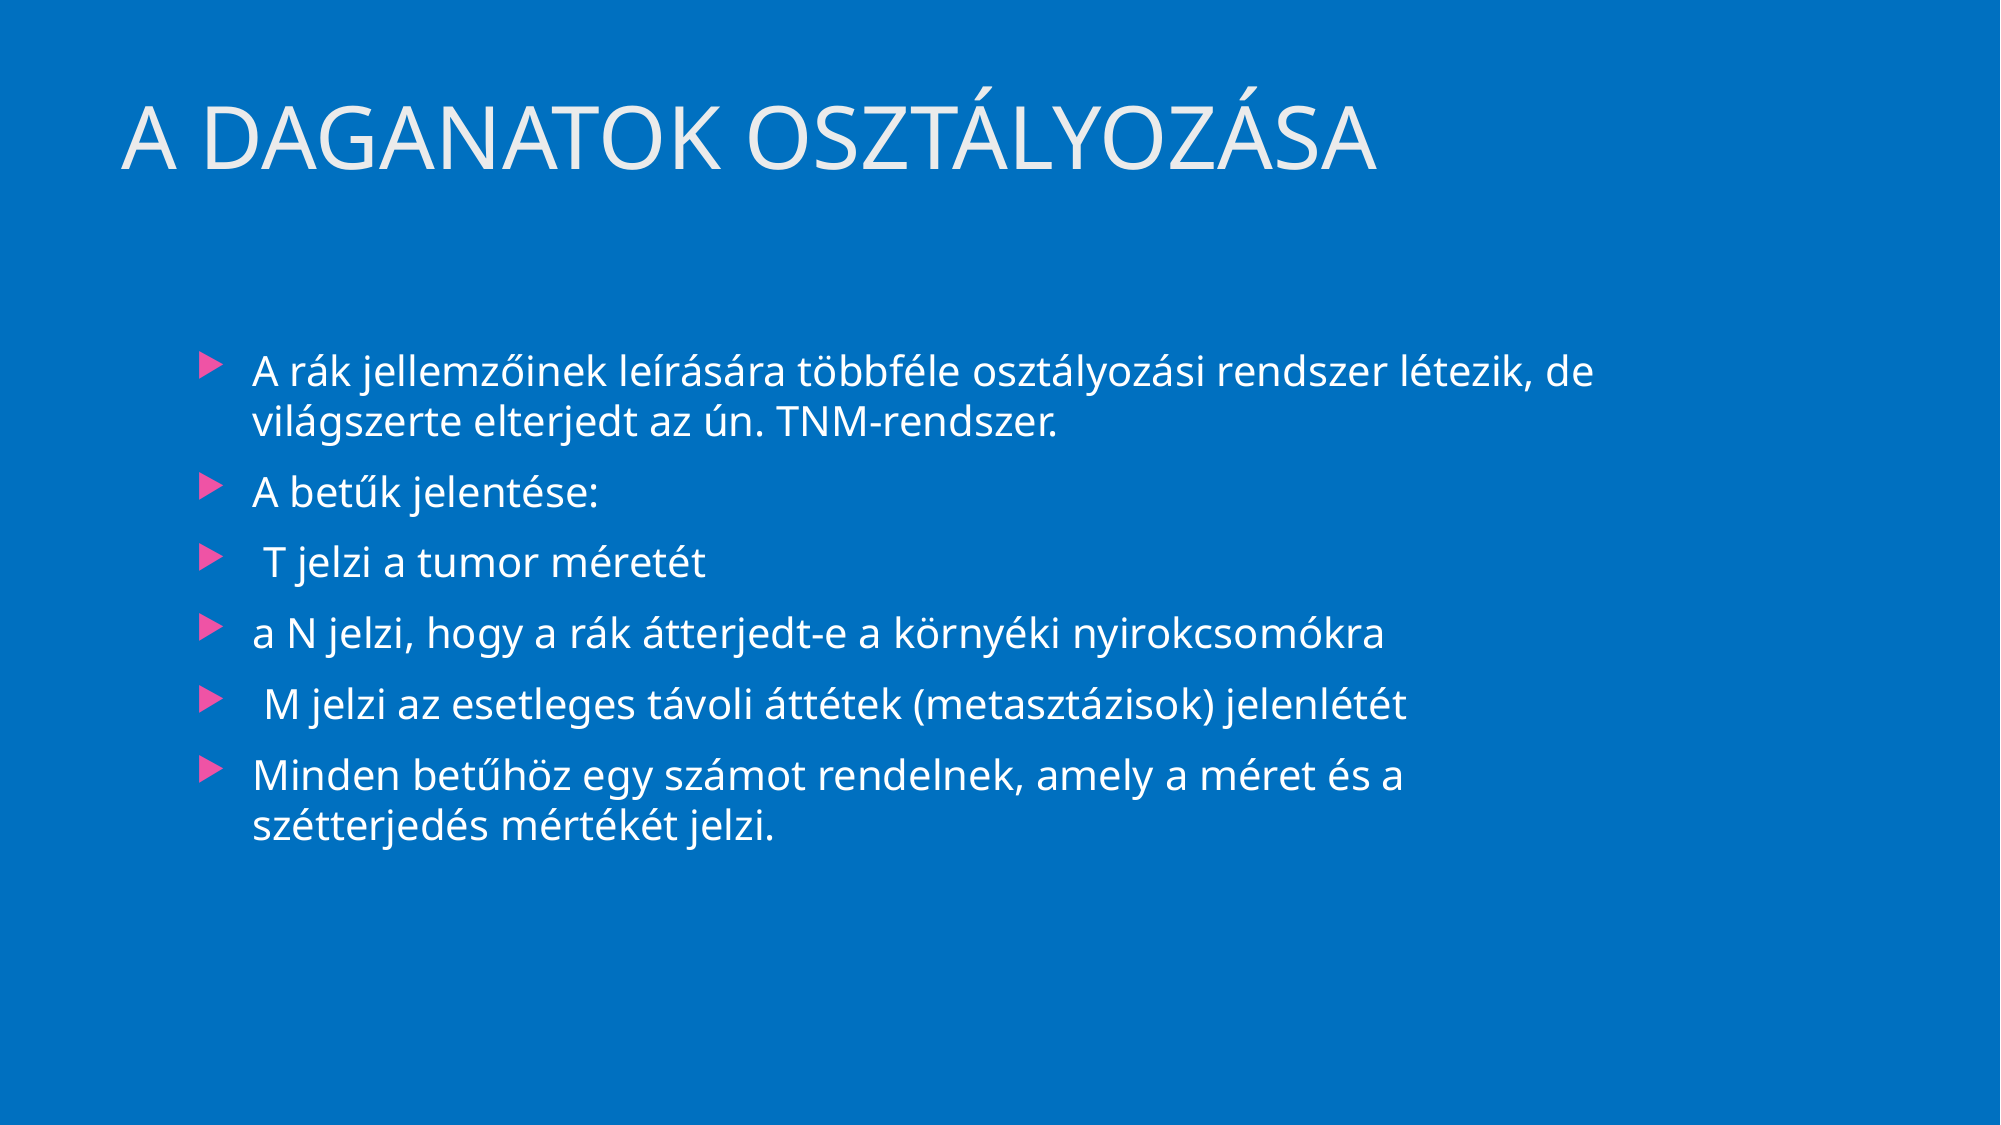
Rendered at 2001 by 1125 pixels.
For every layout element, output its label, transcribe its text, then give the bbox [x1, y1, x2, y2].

list A rák jellemzőinek leírására többféle osztályozási rendszer létezik, de világszerte elterjedt az ún. TNM-rendszer. A betűk jelentése: T jelzi a tumor méretét a N jelzi, hogy a rák átterjedt-e a környéki nyirokcsomókra M jelzi az esetleges távoli áttétek (metasztázisok) jelenlétét Minden betűhöz egy számot rendelnek, amely a méret és a szétterjedés mértékét jelzi. [181, 336, 1649, 1025]
title A DAGANATOK OSZTÁLYOZÁSA [106, 74, 1649, 304]
